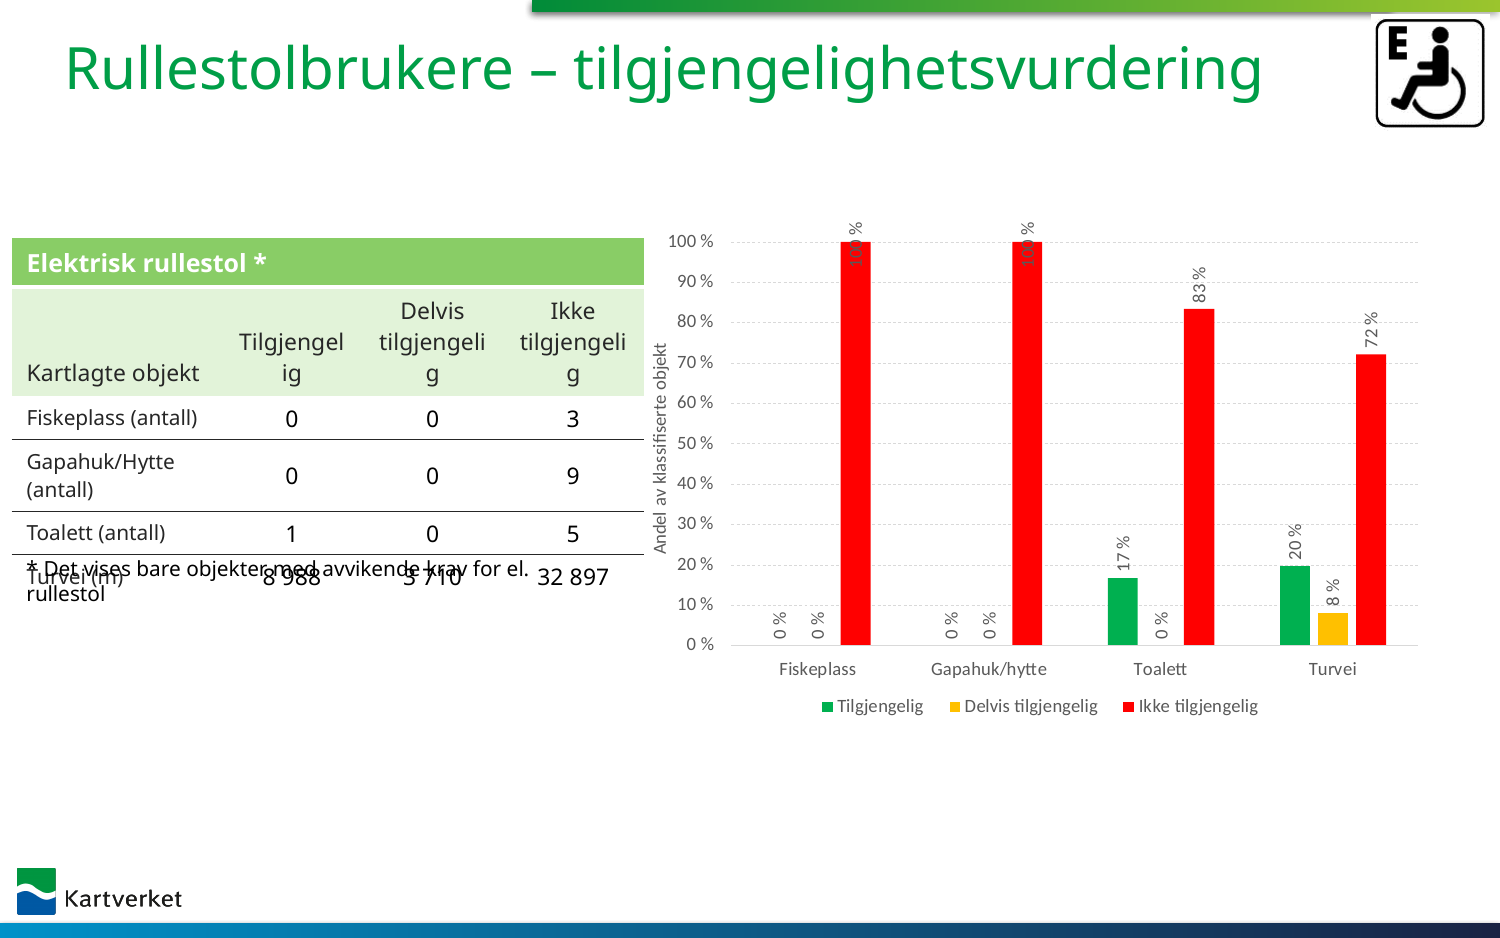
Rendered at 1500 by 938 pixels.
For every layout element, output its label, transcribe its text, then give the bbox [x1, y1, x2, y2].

table_cell Ikke tilgjengelig [503, 289, 638, 396]
table_cell 0 [222, 440, 362, 511]
table_cell 9 [503, 440, 638, 511]
table_cell 0 [222, 396, 362, 439]
text_box * Det vises bare objekter med avvikende krav for el. rullestol [11, 548, 597, 613]
table_header Elektrisk rullestol * [12, 238, 638, 285]
table_cell Delvis tilgjengelig [362, 289, 503, 396]
table_cell Kartlagte objekt [12, 289, 222, 396]
table_cell 0 [362, 440, 503, 511]
table_cell Gapahuk/Hytte (antall) [12, 440, 222, 511]
text_box Rullestolbrukere – tilgjengelighetsvurdering [49, 12, 1372, 109]
table_cell 0 [362, 512, 503, 548]
table_cell 1 [222, 512, 362, 548]
table_cell 3 [503, 396, 638, 439]
table_cell Fiskeplass (antall) [12, 396, 222, 439]
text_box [1371, 13, 1491, 133]
picture [643, 218, 1429, 728]
table_cell 5 [503, 512, 638, 554]
table_cell Toalett (antall) [12, 512, 222, 548]
table_cell 0 [362, 396, 503, 439]
table_cell 32 897 [597, 555, 638, 598]
table_cell Tilgjengelig [222, 289, 362, 396]
